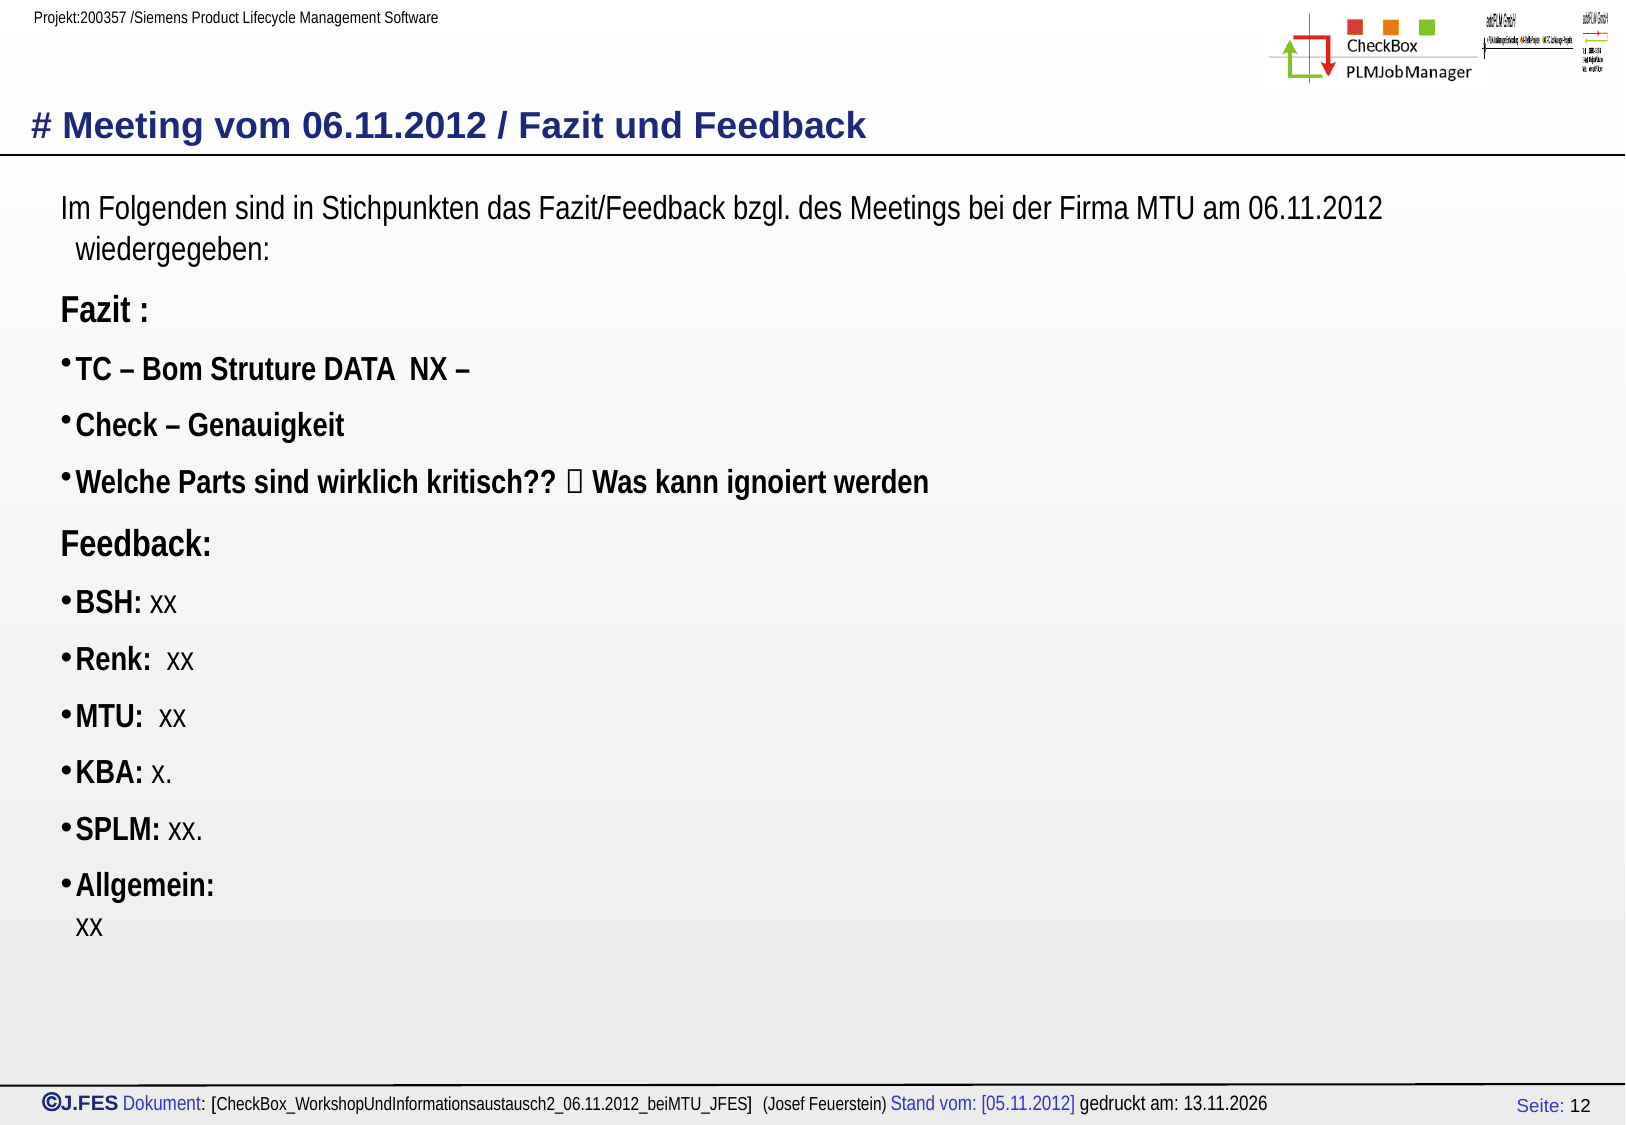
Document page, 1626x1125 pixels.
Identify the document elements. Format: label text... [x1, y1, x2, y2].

text_box Im Folgenden sind in Stichpunkten das Fazit/Feedback bzgl. des Meetings bei der Firma MTU am 06.11.2012 wiedergegeben: Fazit : TC – Bom Struture DATA NX – Check – Genauigkeit Welche Parts sind wirklich kritisch??  Was kann ignoiert werden Feedback: BSH: xx Renk: xx MTU: xx KBA: x. SPLM: xx. Allgemein: xx [45, 179, 1541, 951]
title # Meeting vom 06.11.2012 / Fazit und Feedback [30, 73, 1600, 138]
picture [1263, 10, 1482, 73]
